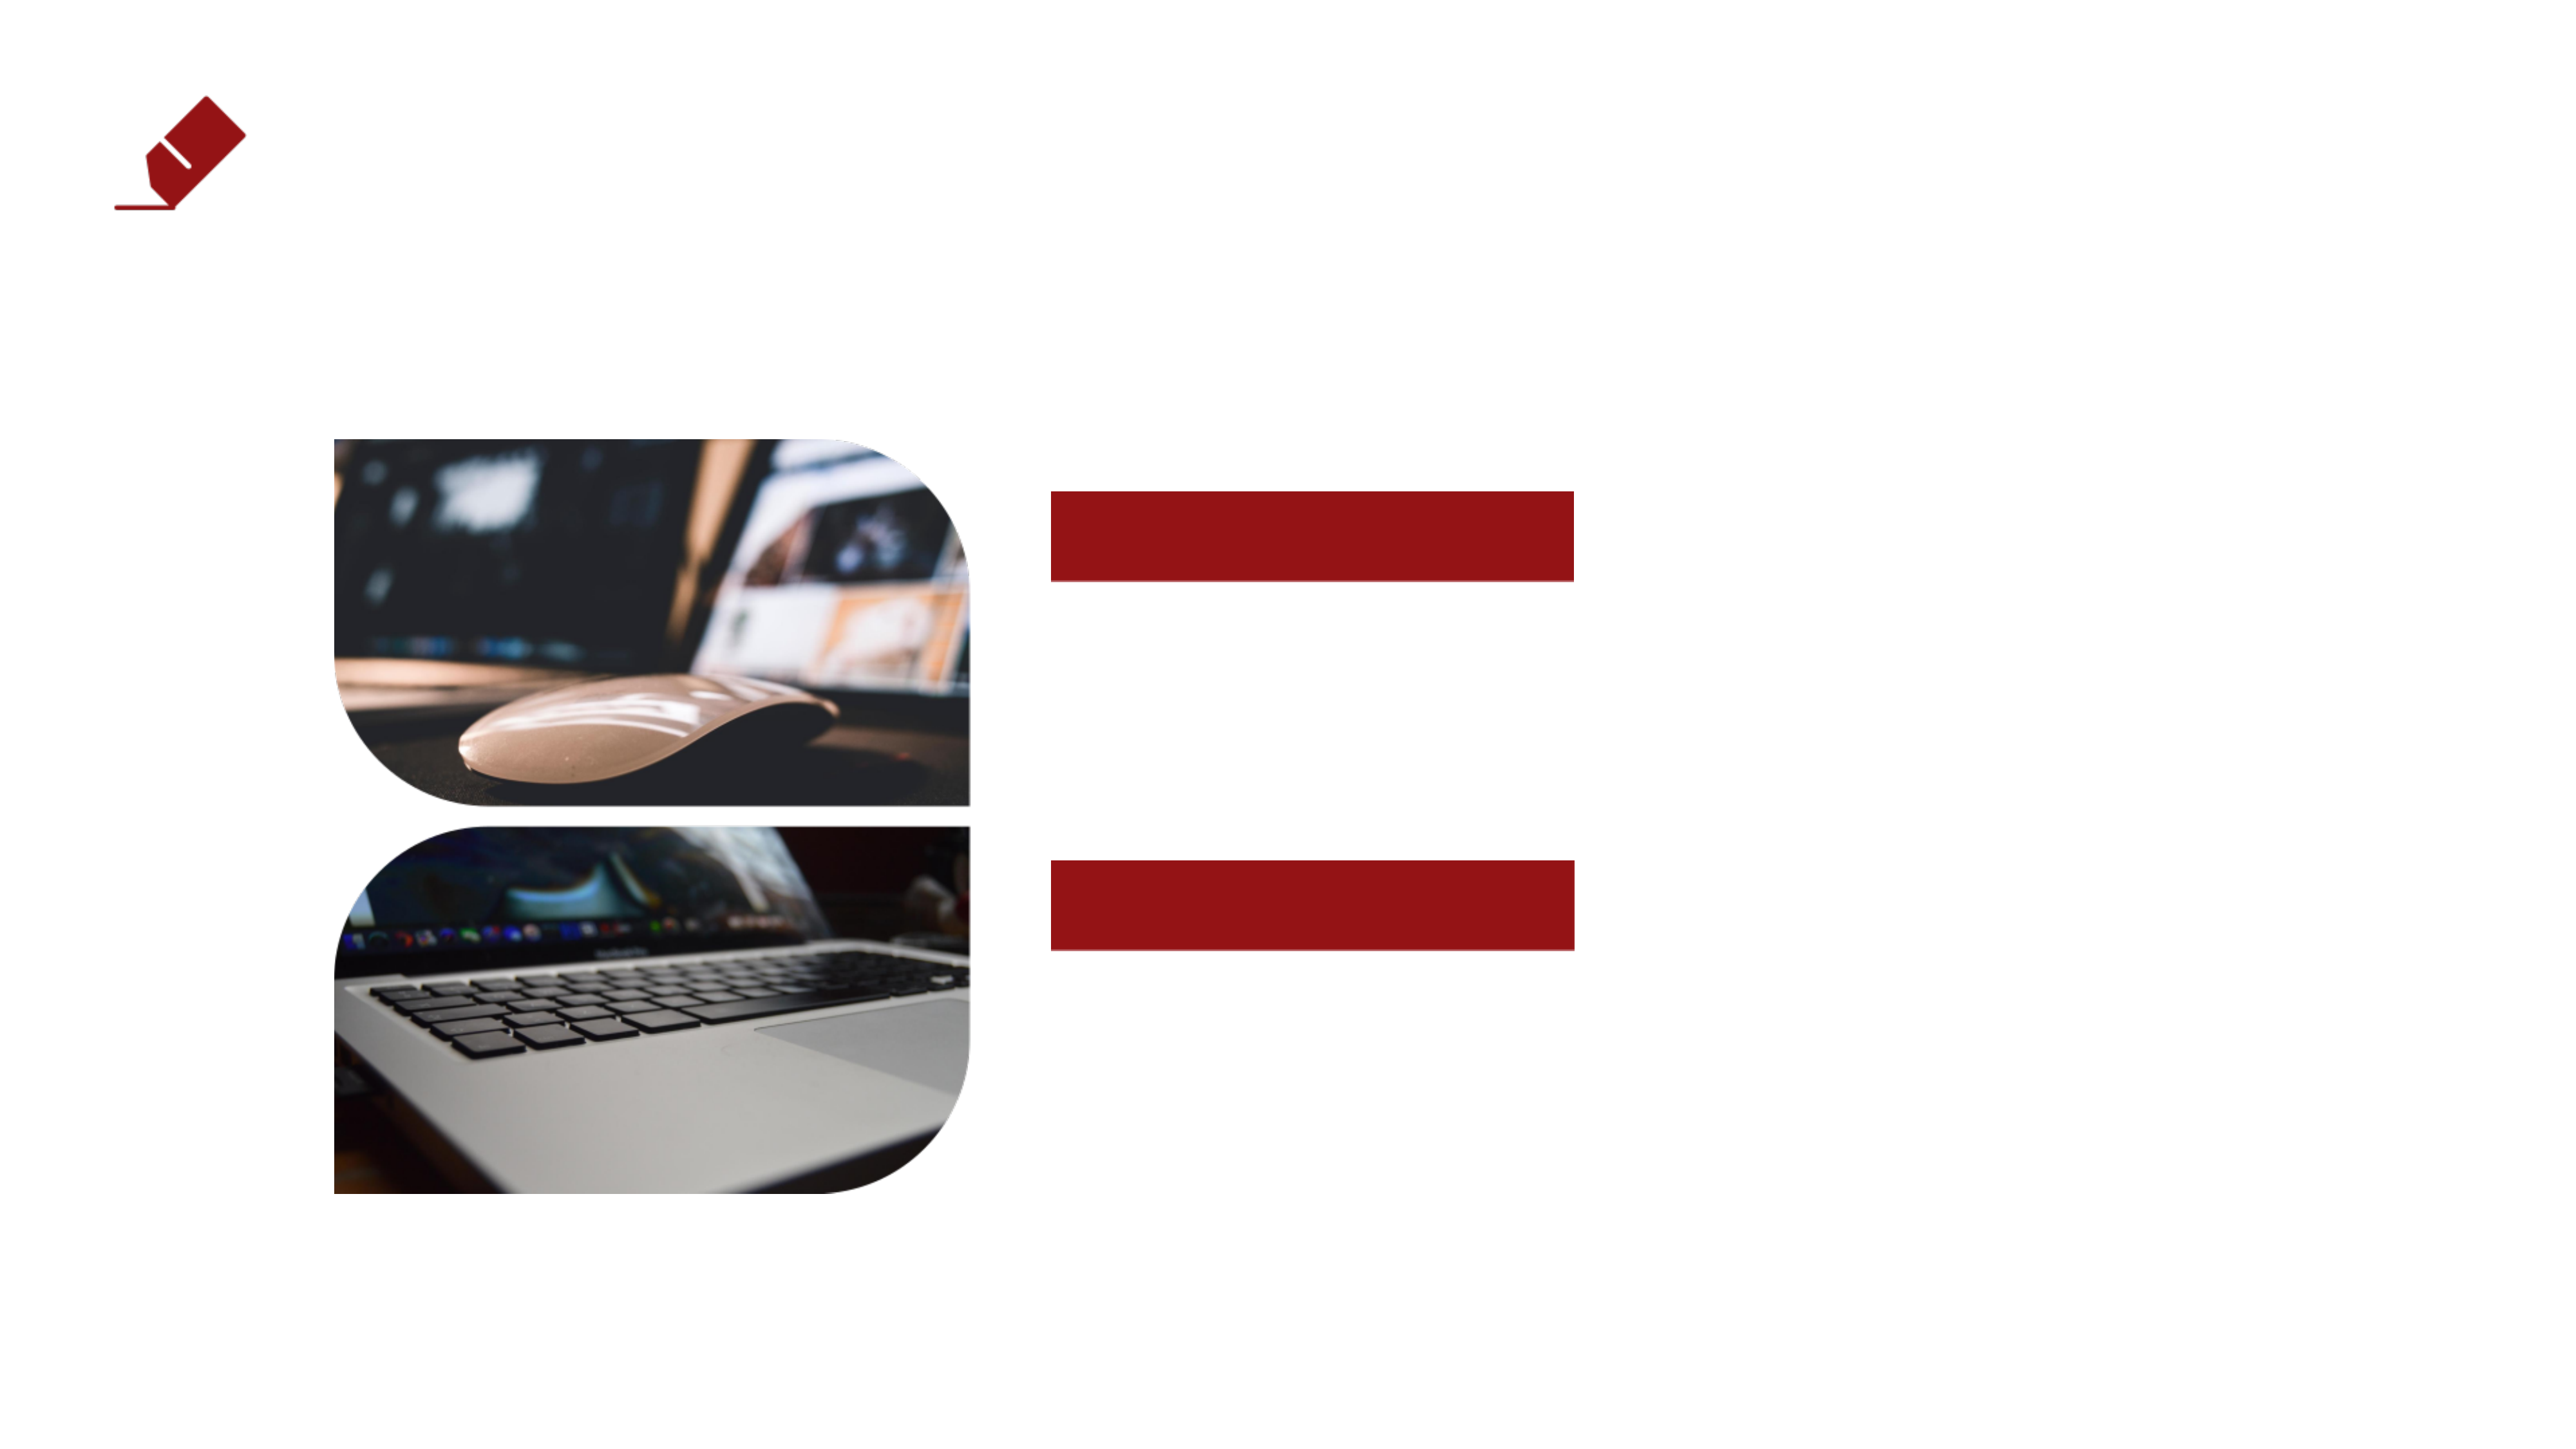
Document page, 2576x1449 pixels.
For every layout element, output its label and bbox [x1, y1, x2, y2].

picture [1051, 860, 1575, 952]
picture [1051, 491, 1574, 583]
picture [95, 69, 256, 230]
picture [334, 439, 971, 1194]
